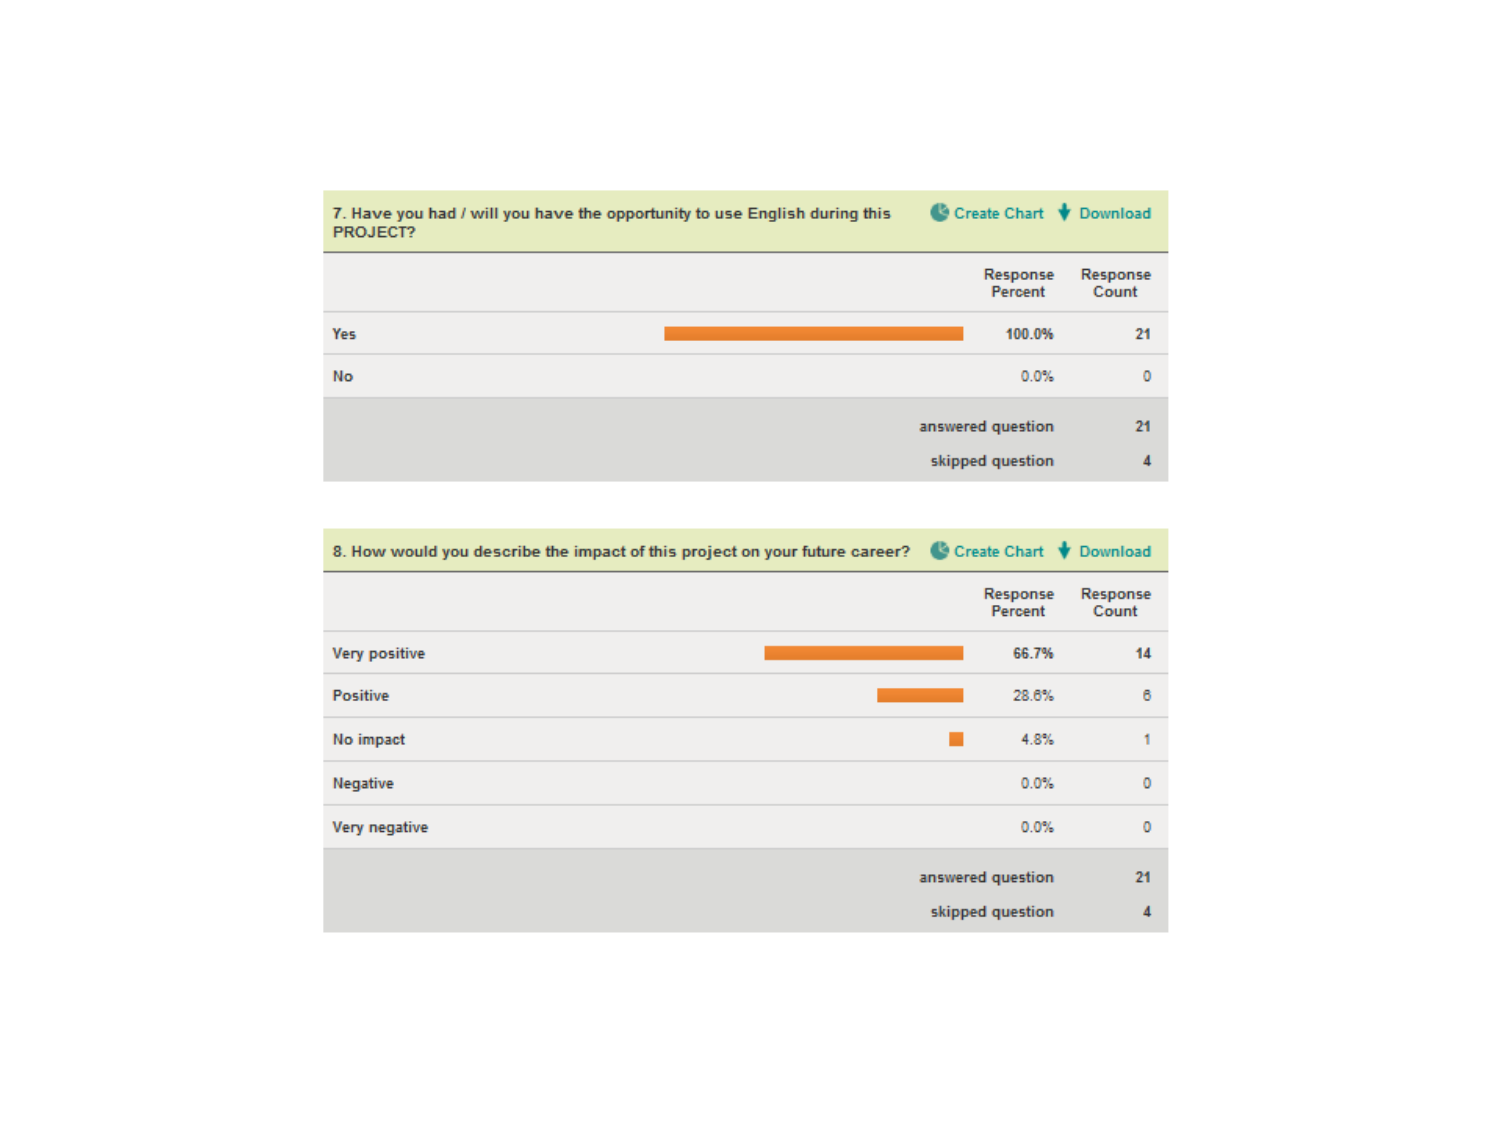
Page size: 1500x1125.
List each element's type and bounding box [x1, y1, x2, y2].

picture [322, 186, 1178, 939]
